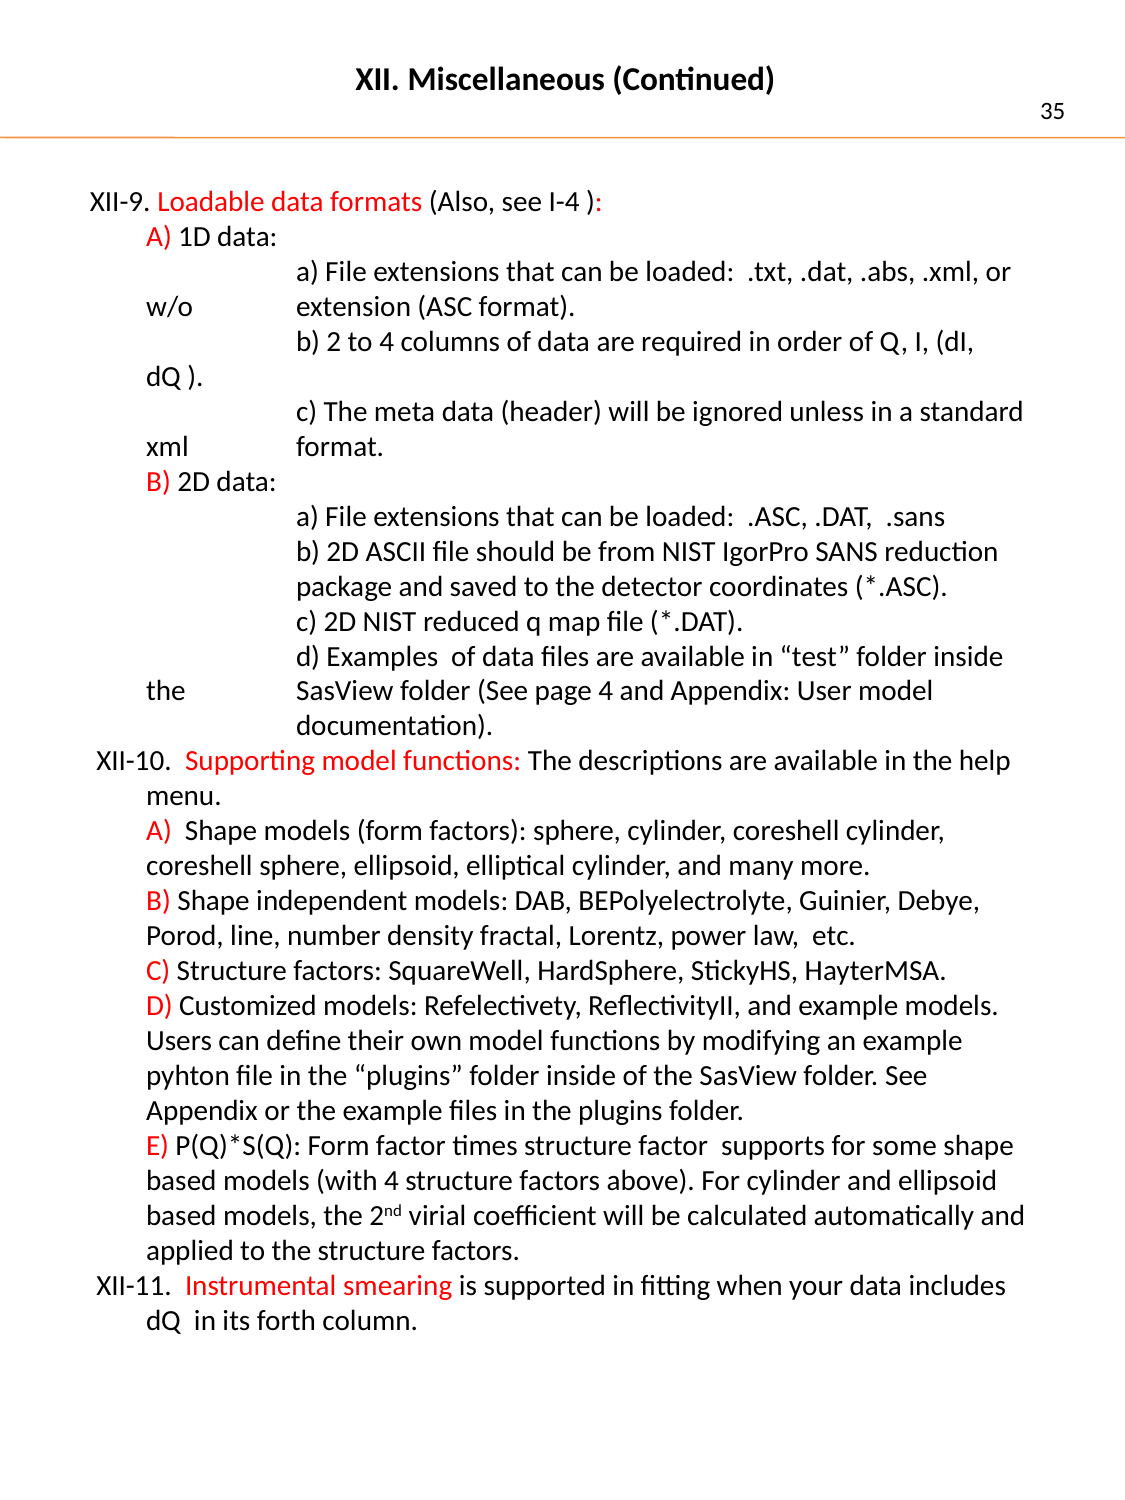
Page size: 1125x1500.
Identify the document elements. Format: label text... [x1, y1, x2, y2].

text_box 35 [1025, 87, 1081, 133]
text_box XII. Miscellaneous (Continued) [340, 49, 791, 105]
text_box XII-9. Loadable data formats (Also, see I-4 ): A) 1D data: a) File extensions that can be loaded: .txt, .dat, .abs, .xml, or w/o extension (ASC format). b) 2 to 4 columns of data are required in order of Q, I, (dI, dQ ). c) The meta data (header) will be ignored unless in a standard xml format. B) 2D data: a) File extensions that can be loaded: .ASC, .DAT, .sans b) 2D ASCII file should be from NIST IgorPro SANS reduction package and saved to the detector coordinates (*.ASC). c) 2D NIST reduced q map file (*.DAT). d) Examples of data files are available in “test” folder inside the SasView folder (See page 4 and Appendix: User model documentation). XII-10. Supporting model functions: The descriptions are available in the help menu. A) Shape models (form factors): sphere, cylinder, coreshell cylinder, coreshell sphere, ellipsoid, elliptical cylinder, and many more. B) Shape independent models: DAB, BEPolyelectrolyte, Guinier, Debye, Porod, line, number density fractal, Lorentz, power law, etc. C) Structure factors: SquareWell, HardSphere, StickyHS, HayterMSA. D) Customized models: Refelectivety, ReflectivityII, and example models. Users can define their own model functions by modifying an example pyhton file in the “plugins” folder inside of the SasView folder. See Appendix or the example files in the plugins folder. E) P(Q)*S(Q): Form factor times structure factor supports for some shape based models (with 4 structure factors above). For cylinder and ellipsoid based models, the 2nd virial coefficient will be calculated automatically and applied to the structure factors. XII-11. Instrumental smearing is supported in fitting when your data includes dQ in its forth column. [74, 174, 1050, 1414]
